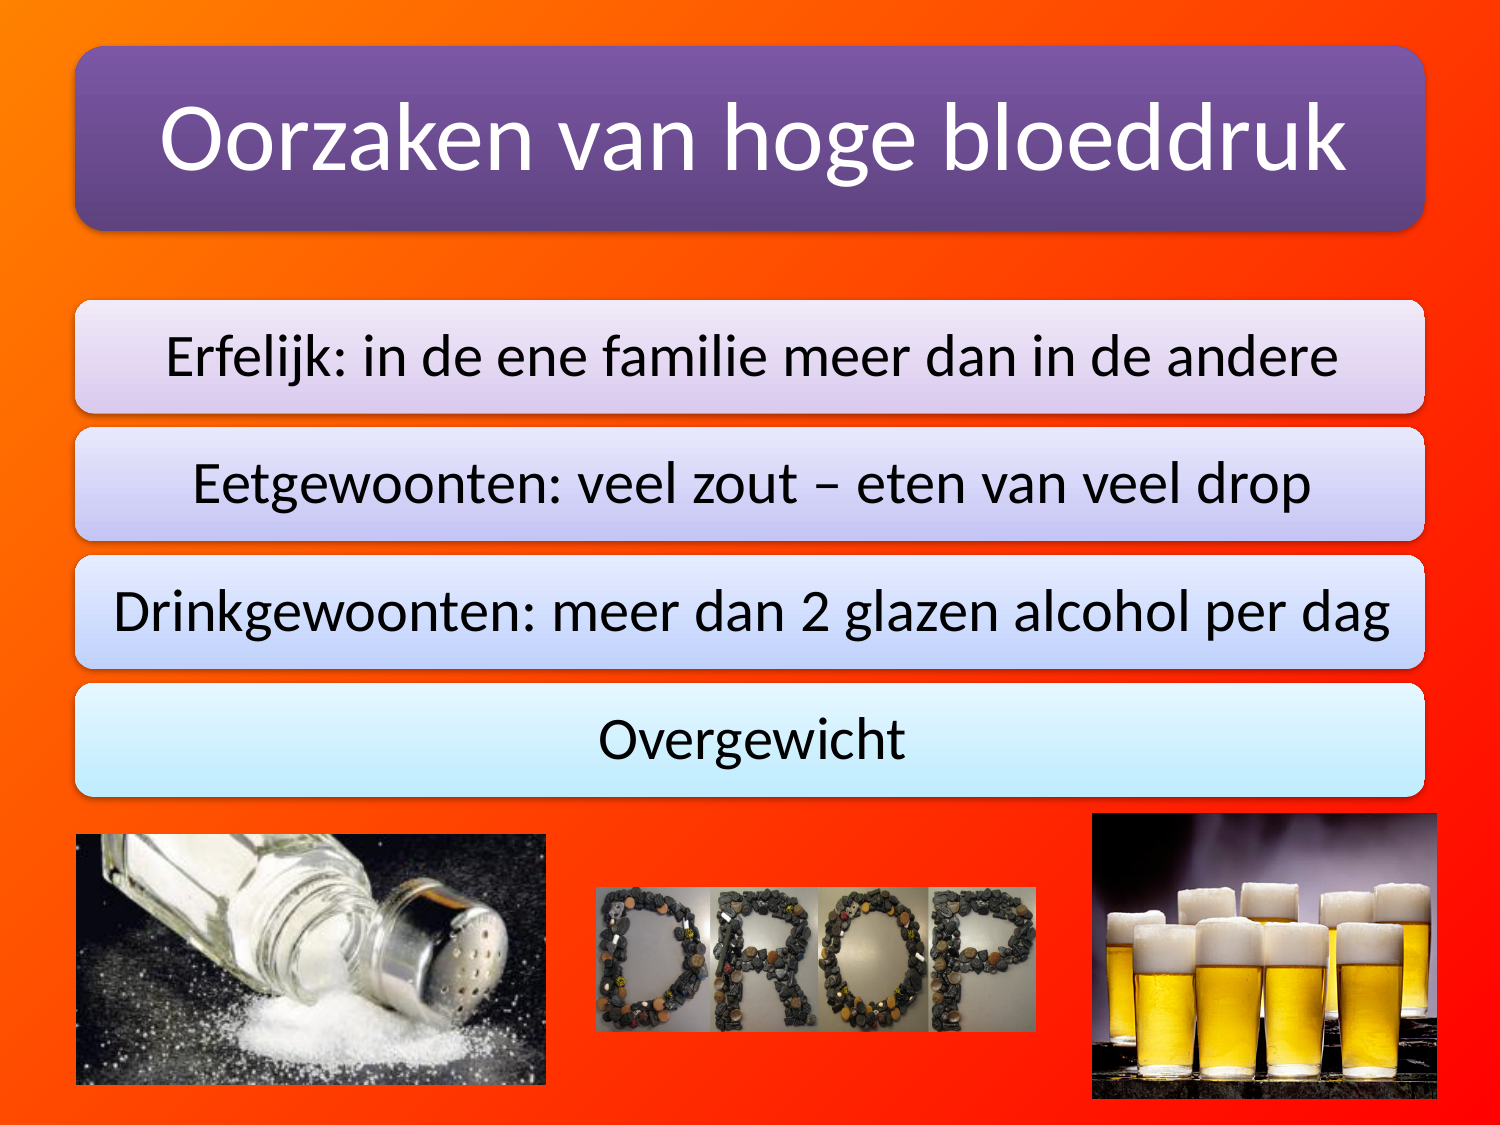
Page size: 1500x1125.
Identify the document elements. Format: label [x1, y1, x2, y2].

picture [76, 833, 546, 1085]
picture [1092, 813, 1437, 1099]
picture [596, 886, 1036, 1032]
text_box [74, 44, 1426, 233]
list [74, 262, 1426, 835]
